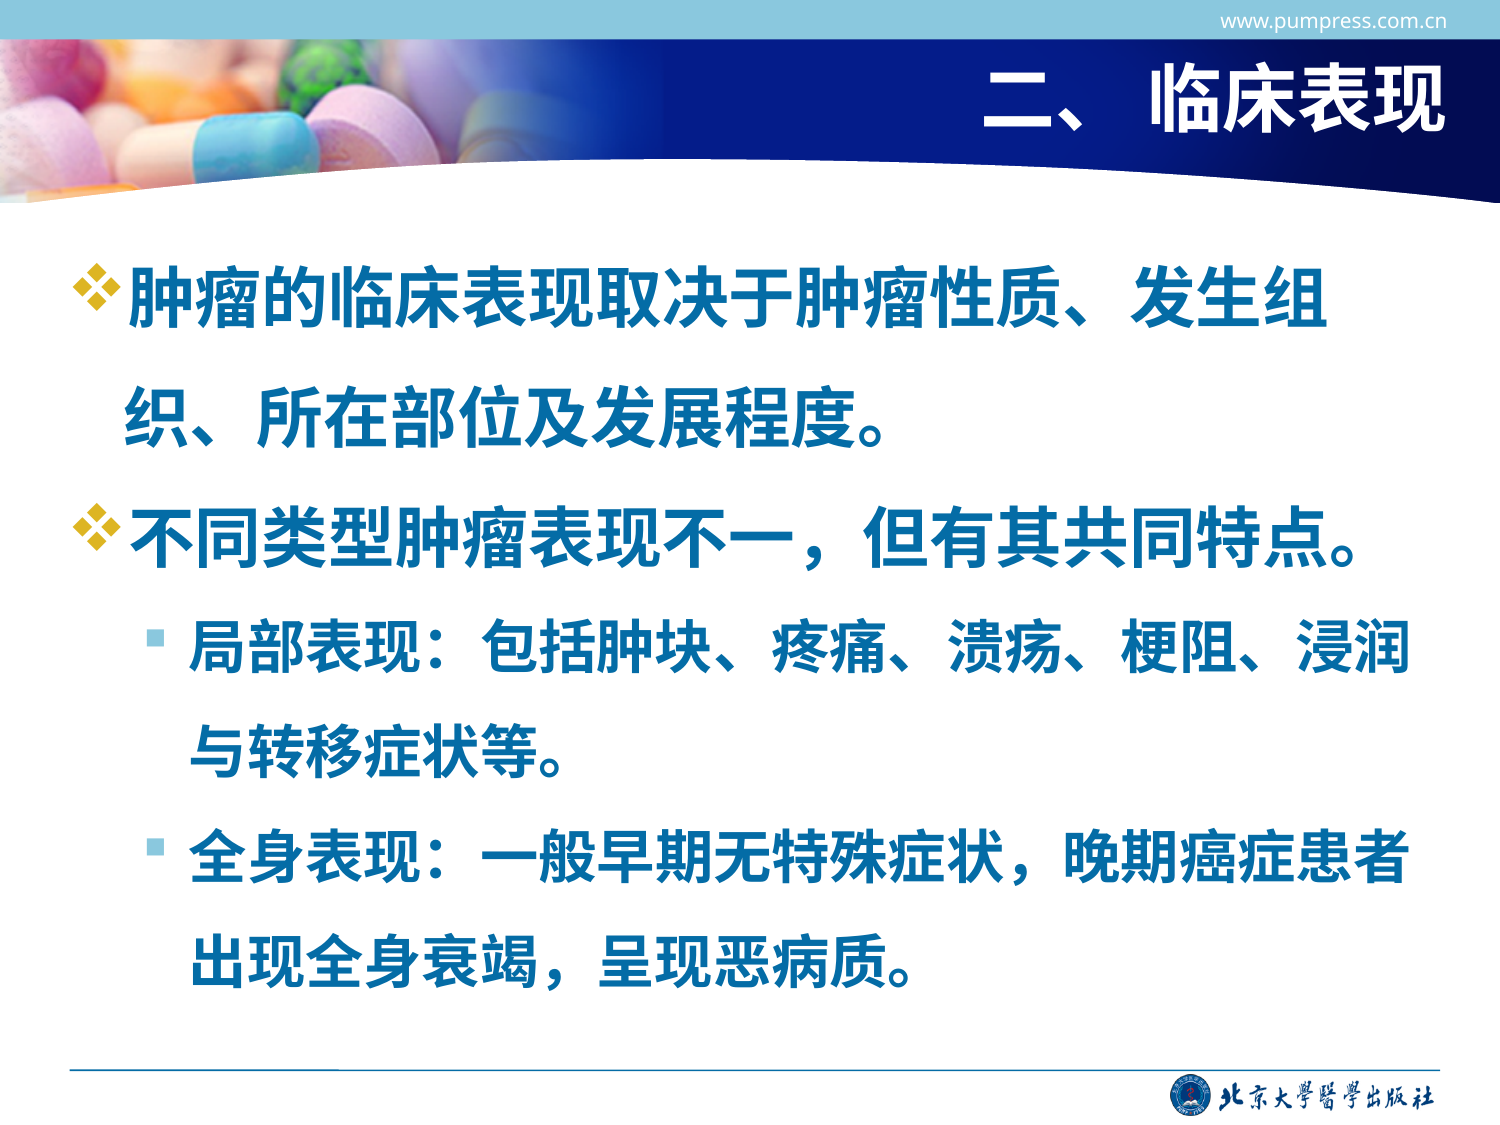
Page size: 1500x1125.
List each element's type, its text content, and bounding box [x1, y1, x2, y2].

list 肿瘤的临床表现取决于肿瘤性质、发生组织、所在部位及发展程度。 不同类型肿瘤表现不一，但有其共同特点。 局部表现：包括肿块、疼痛、溃疡、梗阻、浸润与转移症状等。 全身表现：一般早期无特殊症状，晚期癌症患者出现全身衰竭，呈现恶病质。 [51, 207, 1465, 1071]
picture [1170, 1074, 1436, 1118]
slide_number www.pumpress.com.cn [1024, 0, 1463, 38]
title 二、 临床表现 [137, 49, 1463, 143]
picture [0, 40, 1500, 203]
